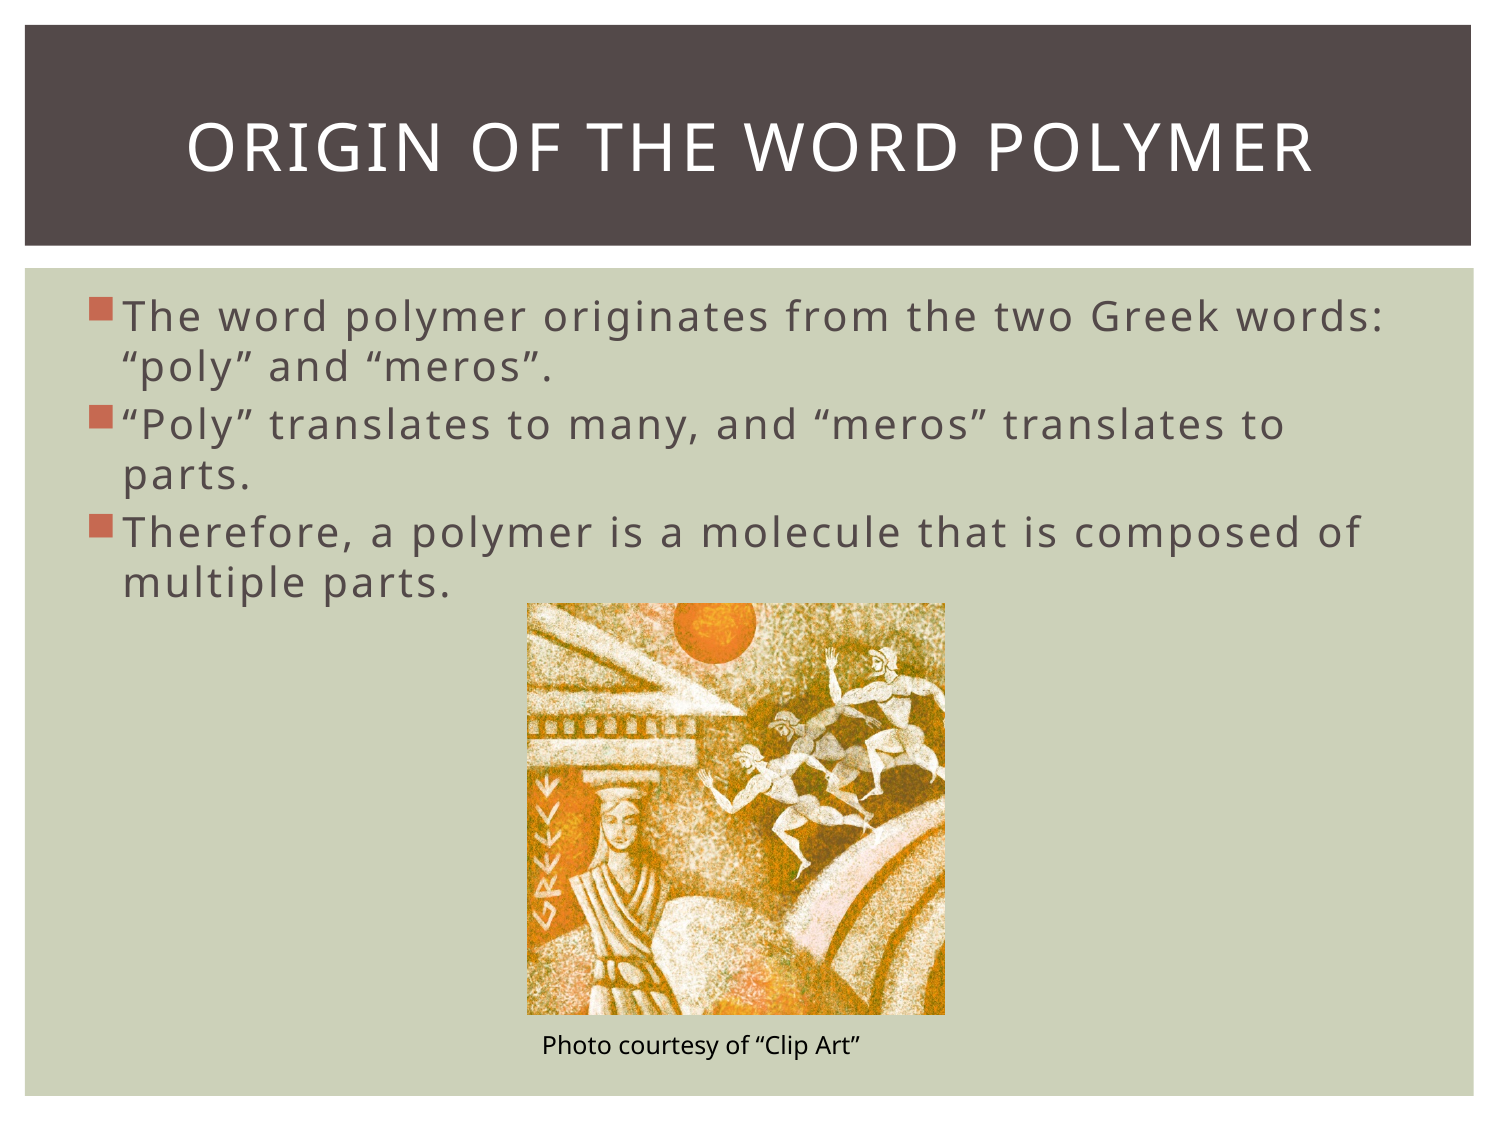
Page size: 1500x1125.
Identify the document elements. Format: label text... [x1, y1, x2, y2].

list The word polymer originates from the two Greek words: “poly” and “meros”. “Poly” translates to many, and “meros” translates to parts. Therefore, a polymer is a molecule that is composed of multiple parts. [62, 281, 1442, 1005]
text_box Photo courtesy of “Clip Art” [527, 1021, 998, 1067]
title Origin of the word polymer [62, 58, 1438, 232]
picture [526, 603, 945, 1015]
